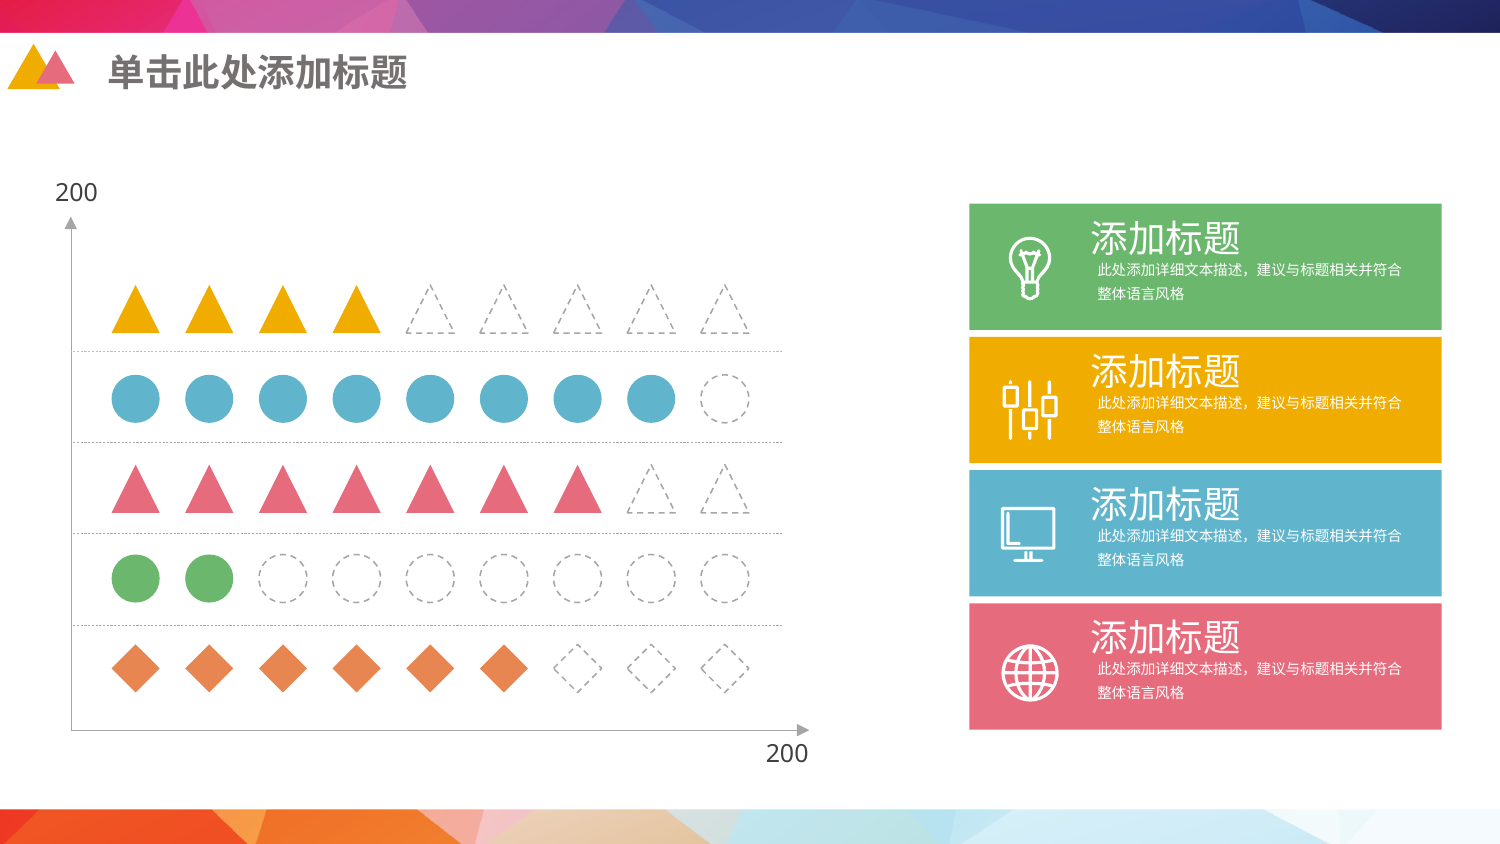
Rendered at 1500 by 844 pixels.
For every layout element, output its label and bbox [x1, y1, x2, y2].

picture [0, 0, 1500, 844]
text_box [1002, 379, 1058, 441]
text_box [1000, 506, 1056, 563]
